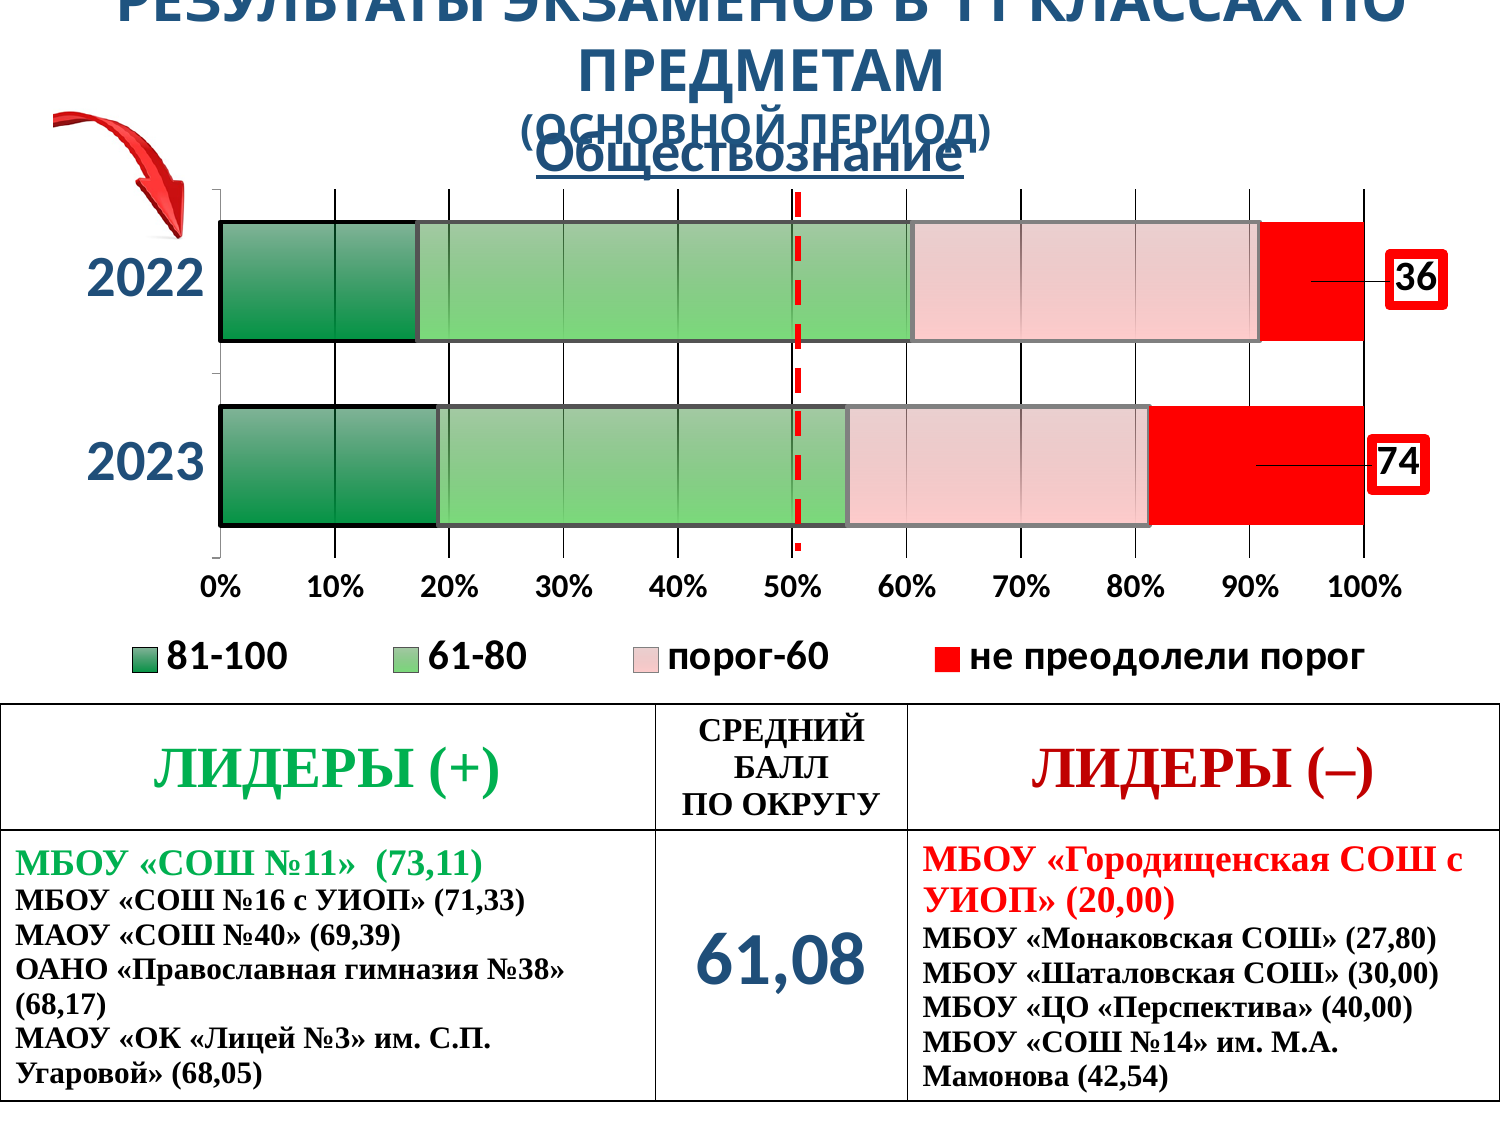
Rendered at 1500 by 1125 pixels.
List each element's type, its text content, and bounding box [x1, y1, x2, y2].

picture [52, 93, 207, 247]
table_header ЛИДЕРЫ (+) [1, 705, 655, 829]
table_header ЛИДЕРЫ (–) [908, 705, 1499, 829]
table_cell МБОУ «Городищенская СОШ с УИОП» (20,00) МБОУ «Монаковская СОШ» (27,80) МБОУ «Шаталовская СОШ» (30,00) МБОУ «ЦО «Перспектива» (40,00) МБОУ «СОШ №14» им. М.А. Мамонова (42,54) [908, 831, 1499, 1100]
table_header СРЕДНИЙ БАЛЛ ПО ОКРУГУ [656, 705, 907, 829]
text_box РЕЗУЛЬТАТЫ ЭКЗАМЕНОВ В 11 КЛАССАХ ПО ПРЕДМЕТАМ (ОСНОВНОЙ ПЕРИОД) [23, 7, 1500, 109]
table_cell 61,08 [656, 831, 907, 1100]
chart [16, 89, 1484, 705]
table_cell МБОУ «СОШ №11» (73,11) МБОУ «СОШ №16 с УИОП» (71,33) МАОУ «СОШ №40» (69,39) ОАНО «Православная гимназия №38» (68,17) МАОУ «ОК «Лицей №3» им. С.П. Угаровой» (68,05) [1, 831, 655, 1100]
